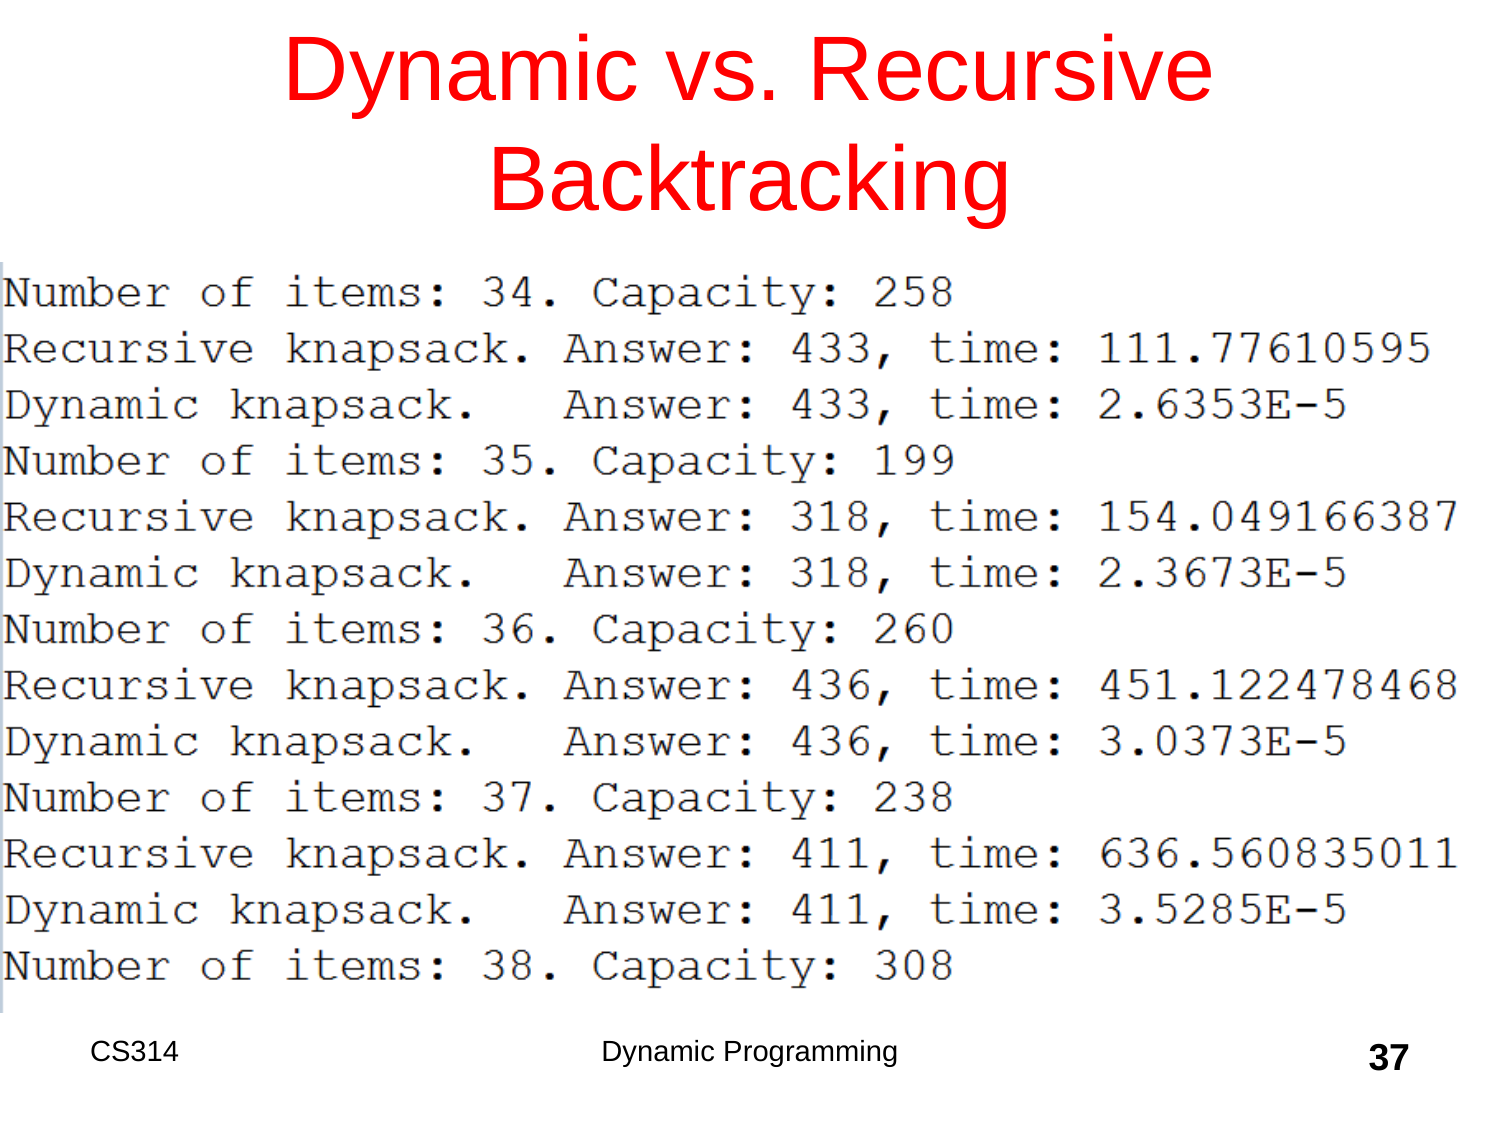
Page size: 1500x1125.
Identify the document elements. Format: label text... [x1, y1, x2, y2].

slide_number 37 [1112, 1024, 1426, 1101]
footer Dynamic Programming [462, 1024, 1038, 1101]
title Dynamic vs. Recursive Backtracking [112, 24, 1388, 213]
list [0, 262, 1499, 1013]
slide_number CS314 [74, 1024, 451, 1101]
